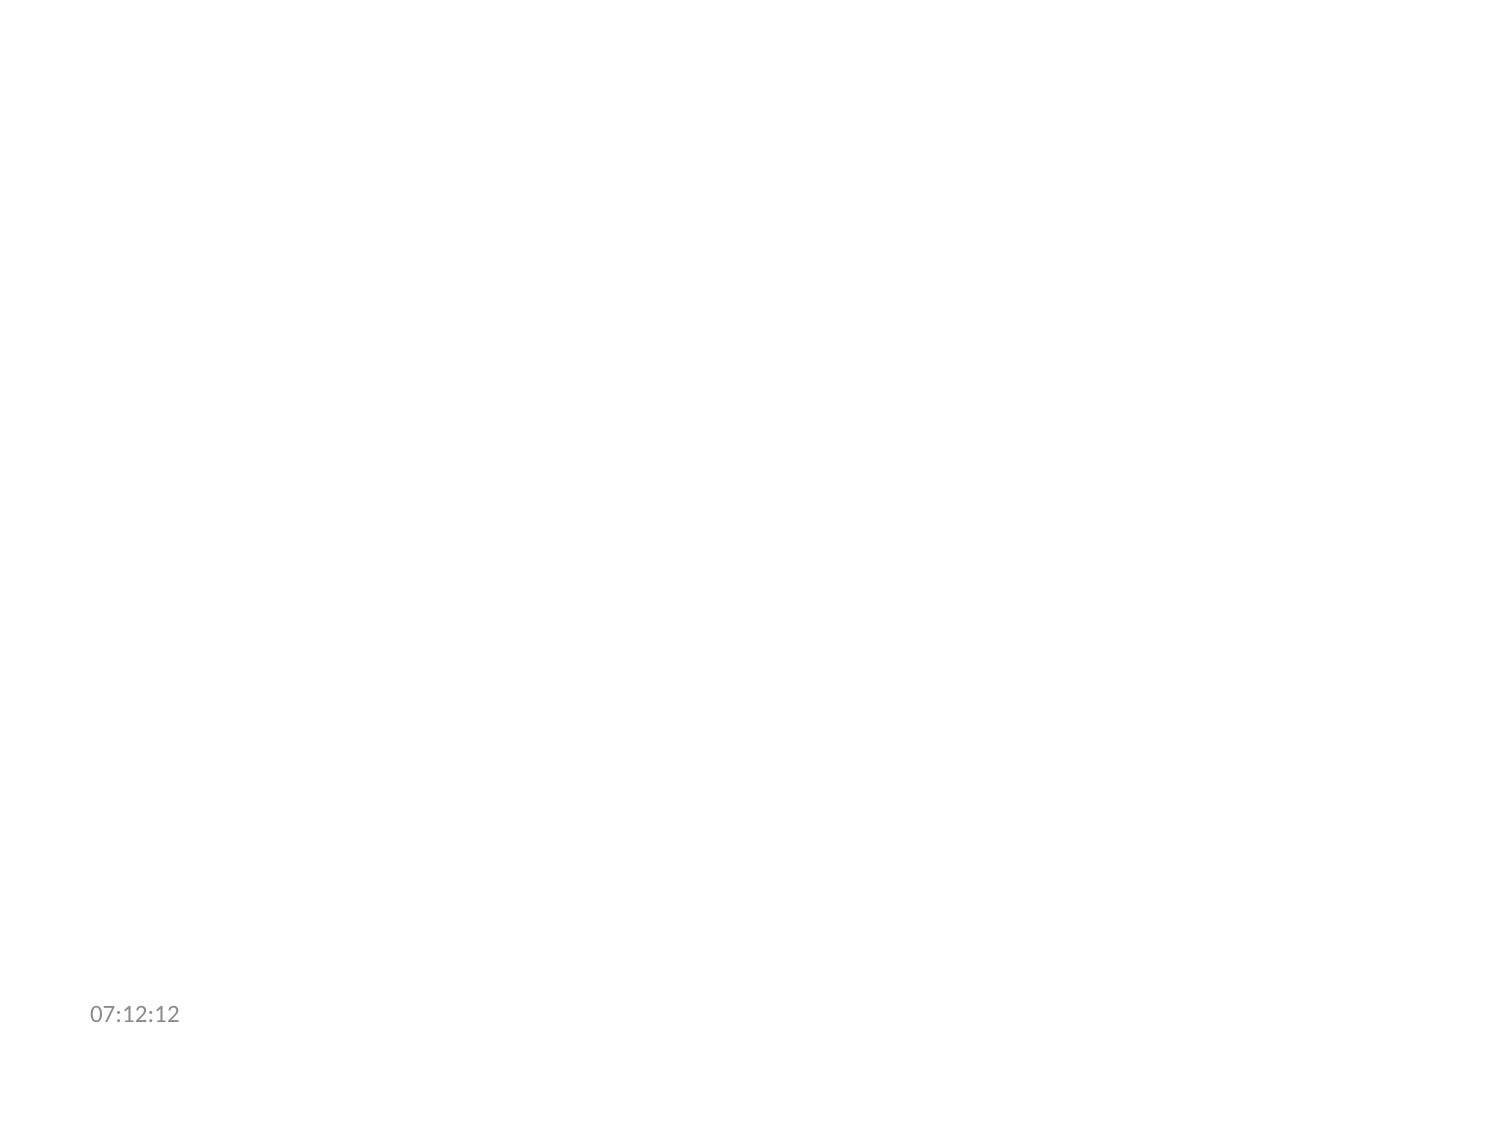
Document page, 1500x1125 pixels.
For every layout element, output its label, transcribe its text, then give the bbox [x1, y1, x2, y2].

text_box 15:35:09 [75, 982, 425, 1043]
